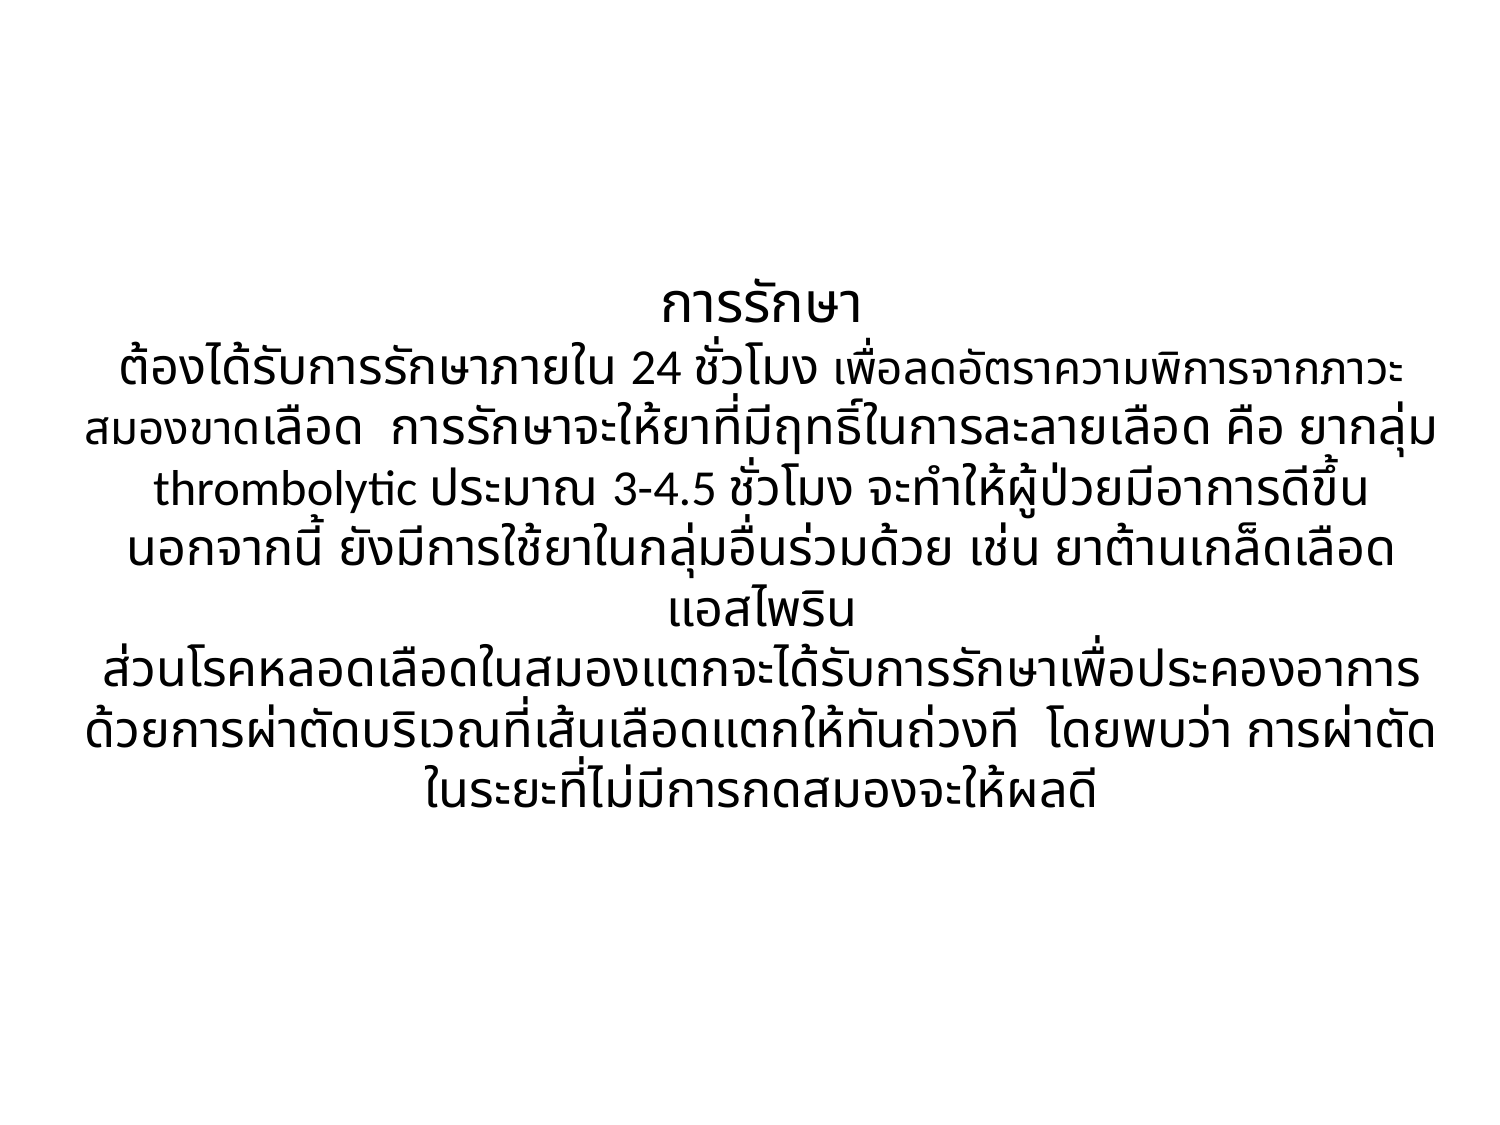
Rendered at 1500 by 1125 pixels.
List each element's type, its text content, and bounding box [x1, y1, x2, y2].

title การรักษา ต้องได้รับการรักษาภายใน 24 ชั่วโมง เพื่อลดอัตราความพิการจากภาวะสมองขาดเลือด การรักษาจะให้ยาที่มีฤทธิ์ในการละลายเลือด คือ ยากลุ่ม thrombolytic ประมาณ 3-4.5 ชั่วโมง จะทำให้ผู้ป่วยมีอาการดีขึ้น นอกจากนี้ ยังมีการใช้ยาในกลุ่มอื่นร่วมด้วย เช่น ยาต้านเกล็ดเลือดแอสไพริน ส่วนโรคหลอดเลือดในสมองแตกจะได้รับการรักษาเพื่อประคองอาการด้วยการผ่าตัดบริเวณที่เส้นเลือดแตกให้ทันถ่วงที โดยพบว่า การผ่าตัดในระยะที่ไม่มีการกดสมองจะให้ผลดี [64, 54, 1459, 1071]
